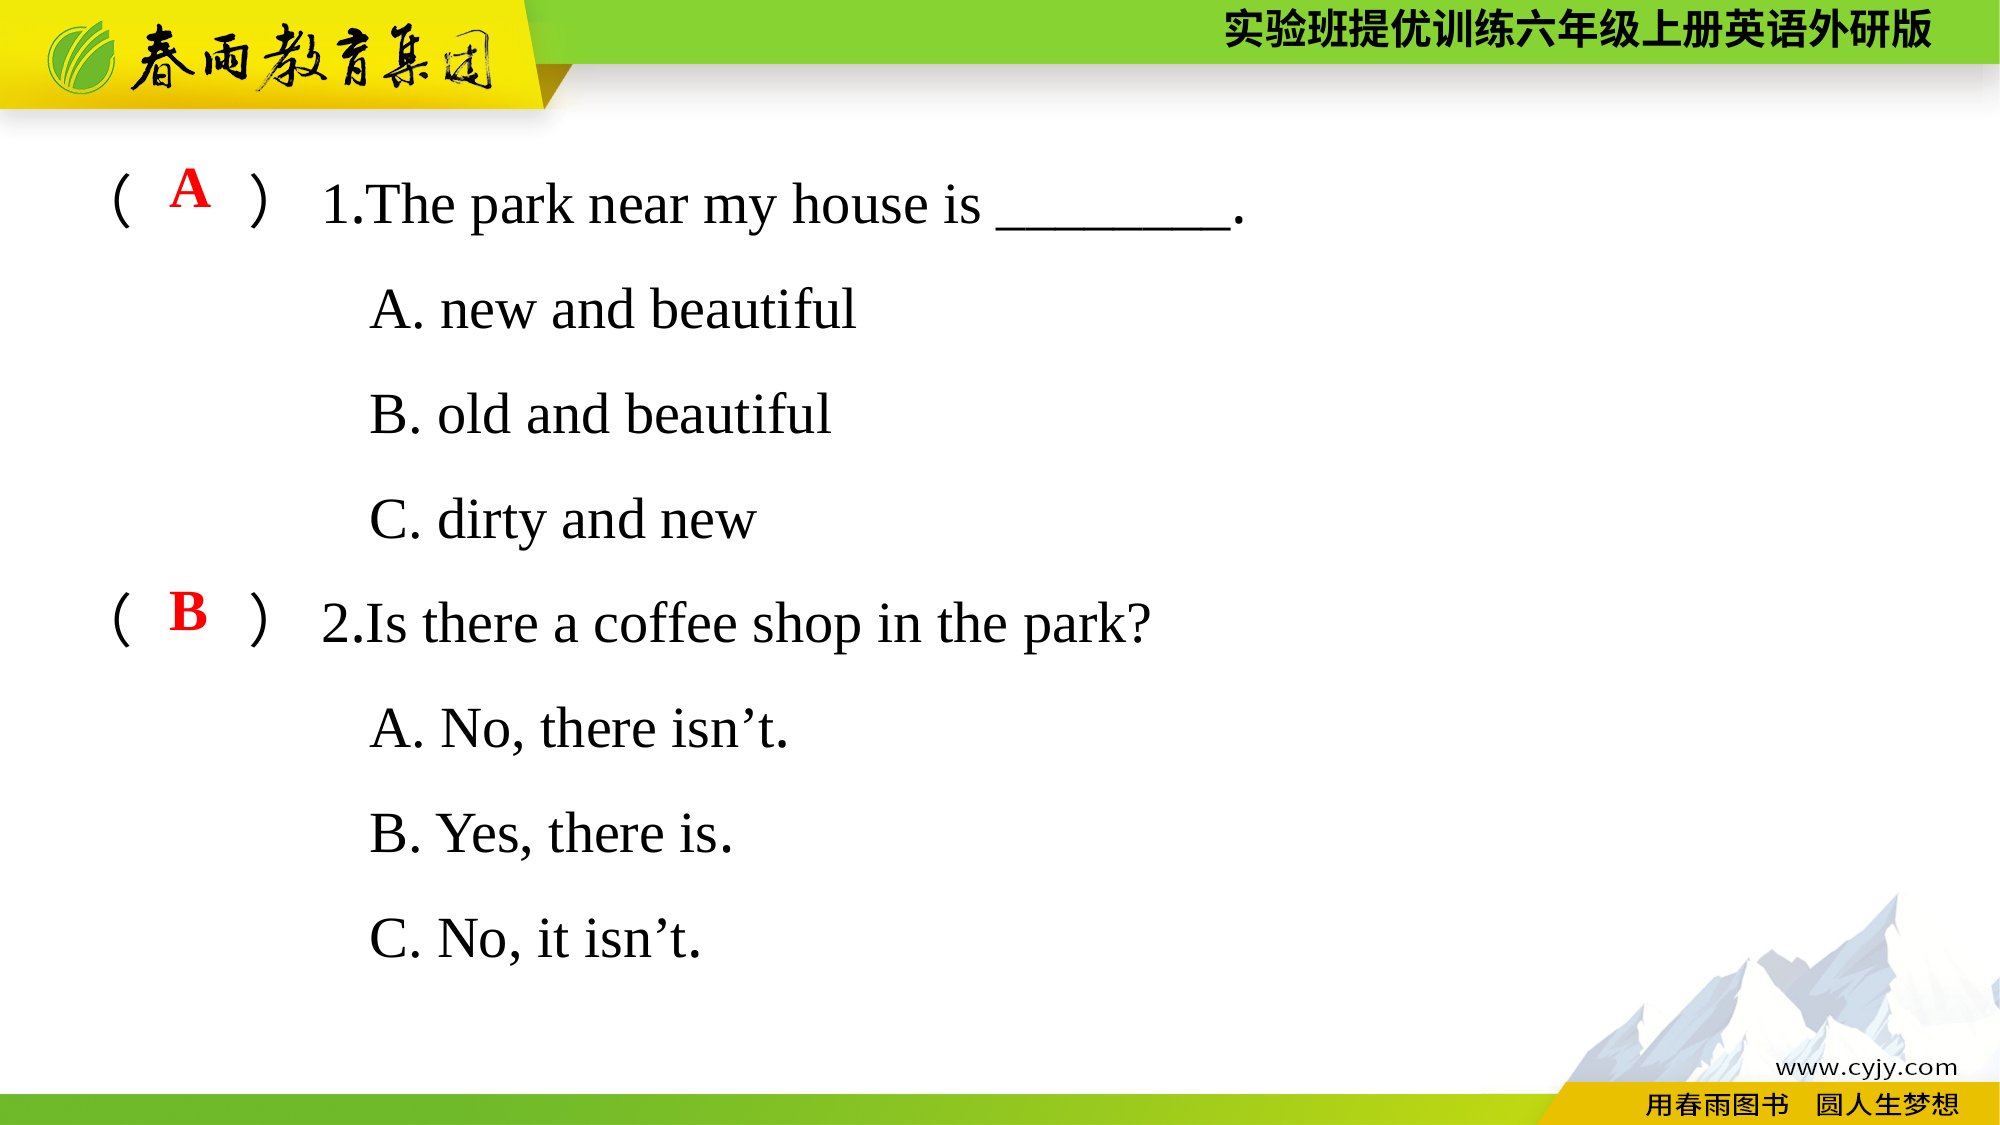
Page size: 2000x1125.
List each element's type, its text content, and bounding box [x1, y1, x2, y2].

list （ ）1.The park near my house is ________. A. new and beautiful B. old and beautiful C. dirty and new （ ）2.Is there a coffee shop in the park? A. No, there isn’t. B. Yes, there is. C. No, it isn’t. [59, 122, 1944, 986]
picture [0, 0, 2000, 1125]
text_box A [154, 141, 227, 227]
text_box B [154, 564, 223, 650]
